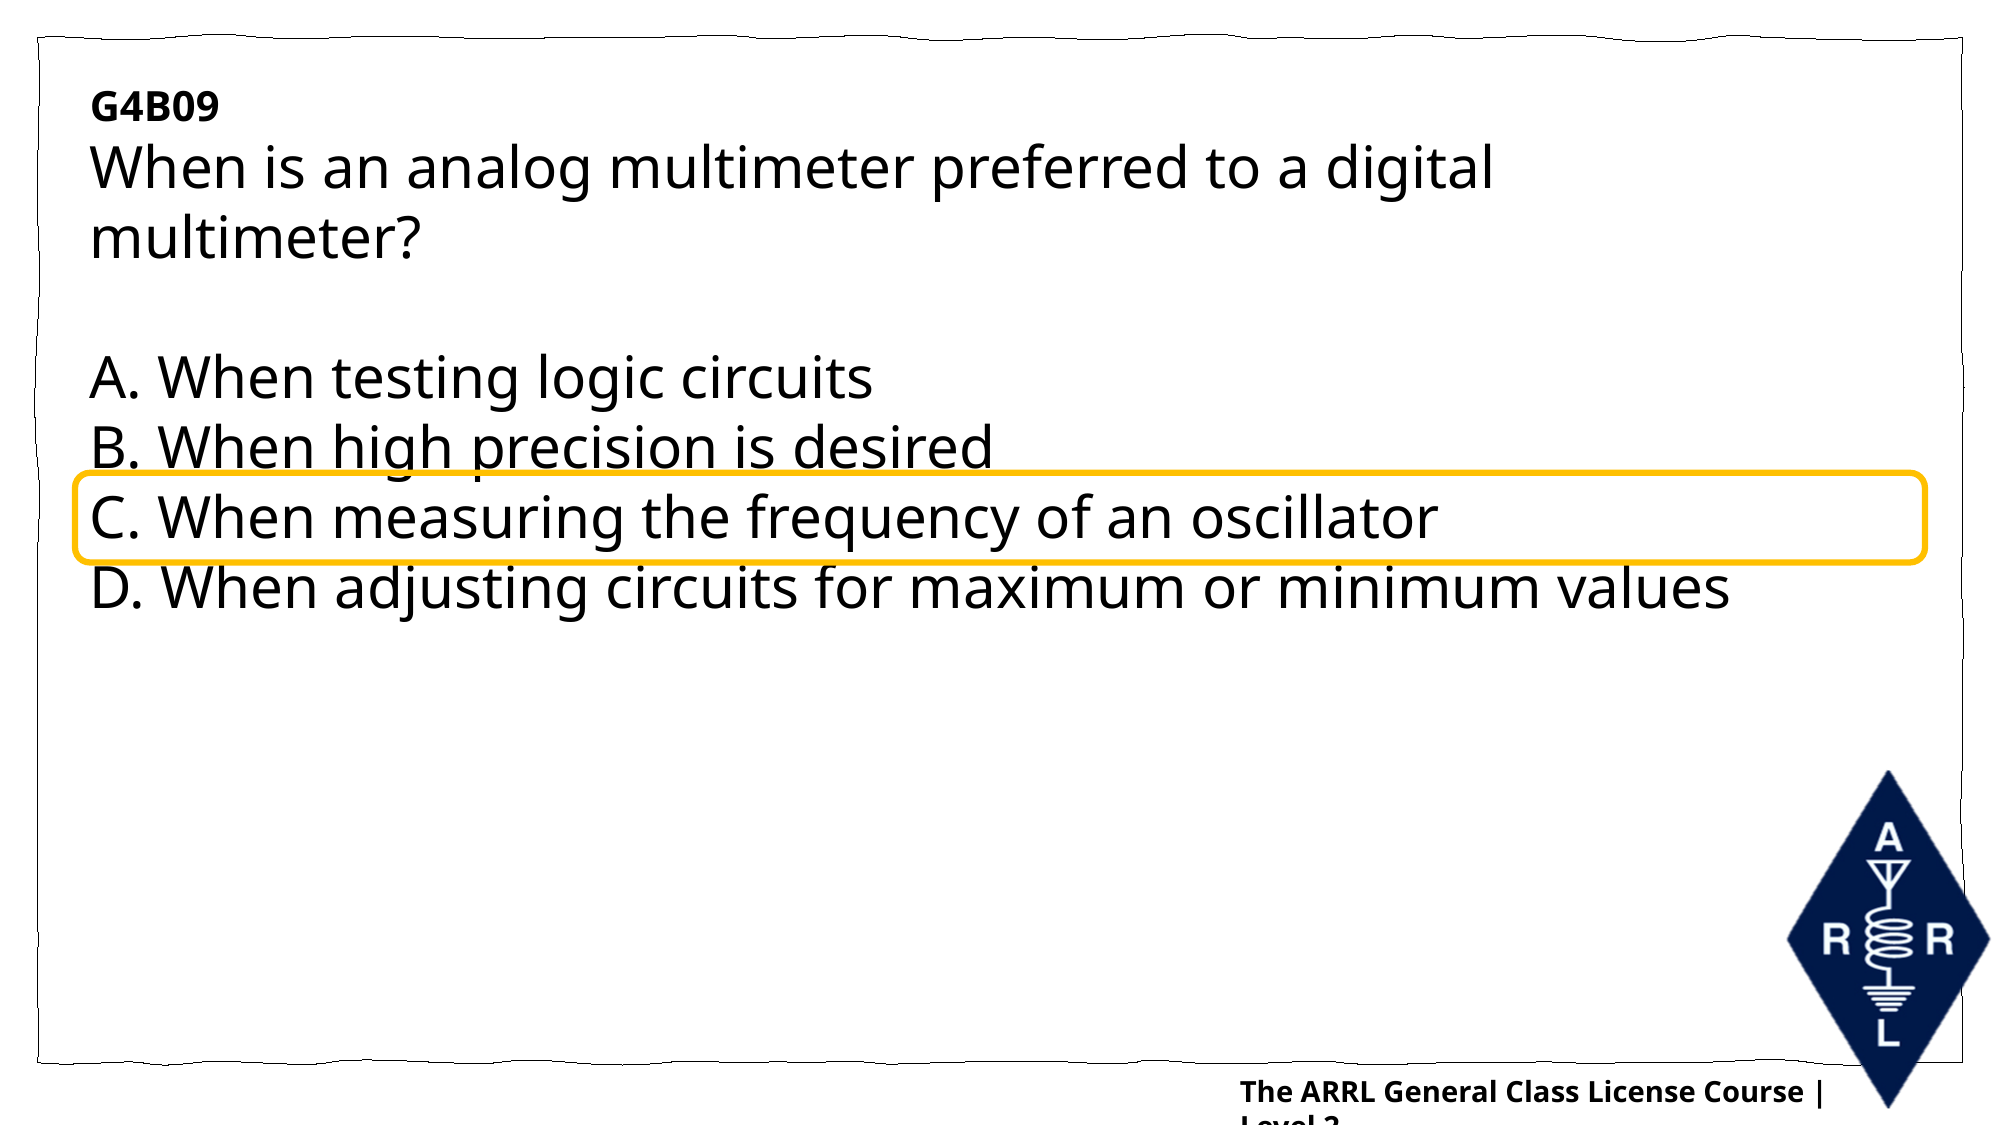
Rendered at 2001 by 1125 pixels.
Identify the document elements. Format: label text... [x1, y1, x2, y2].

text_box G4B09 When is an analog multimeter preferred to a digital multimeter? A. When testing logic circuits B. When high precision is desired C. When measuring the frequency of an oscillator D. When adjusting circuits for maximum or minimum values [75, 556, 1850, 628]
text_box G4B09 When is an analog multimeter preferred to a digital multimeter? A. When testing logic circuits B. When high precision is desired C. When measuring the frequency of an oscillator D. When adjusting circuits for maximum or minimum values [75, 72, 1850, 479]
picture [1773, 752, 1999, 1125]
text_box [73, 471, 1927, 564]
